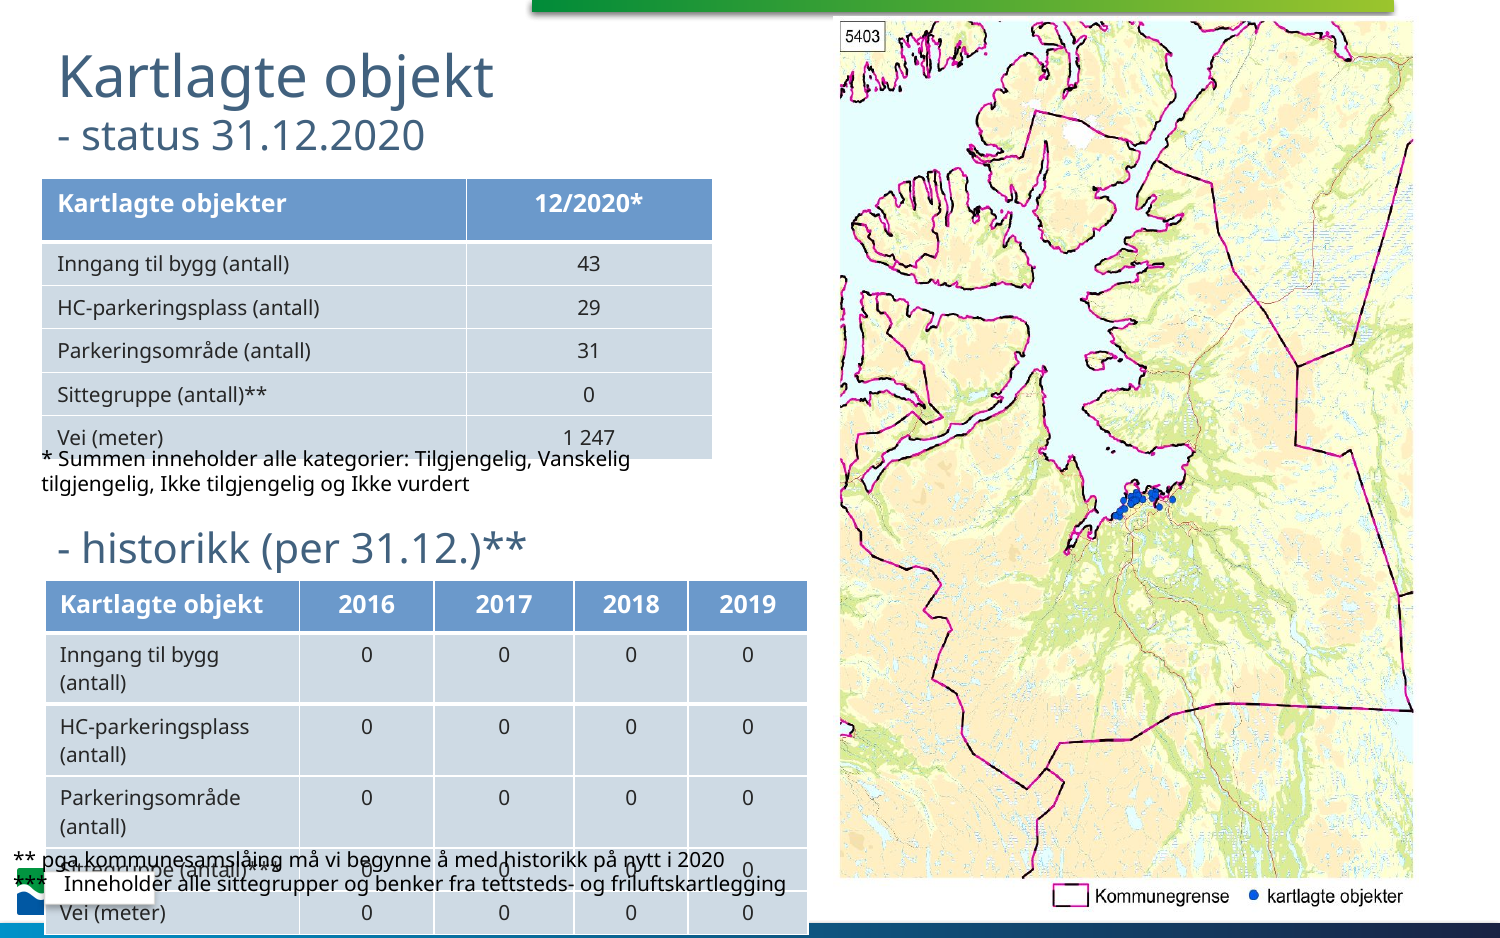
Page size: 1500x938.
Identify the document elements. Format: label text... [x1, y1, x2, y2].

table_cell Parkeringsområde (antall) [42, 329, 466, 372]
table_cell 0 [435, 635, 573, 702]
table_cell Parkeringsområde (antall) [46, 777, 299, 838]
text_box * Summen inneholder alle kategorier: Tilgjengelig, Vanskelig tilgjengelig, Ikke tilgjengelig og Ikke vurdert [26, 438, 711, 504]
table_header Kartlagte objekt [46, 581, 299, 631]
text_box - historikk (per 31.12.)** [42, 496, 828, 580]
table_cell 0 [689, 635, 807, 702]
table_cell 0 [300, 904, 433, 934]
table_cell HC-parkeringsplass (antall) [42, 286, 466, 328]
table_cell 0 [435, 777, 573, 838]
table_header Kartlagte objekter [42, 179, 466, 240]
table_cell 0 [435, 706, 573, 775]
table_header 2016 [300, 581, 433, 631]
table_cell Vei (meter) [46, 904, 299, 934]
table_cell 29 [467, 286, 712, 328]
table_cell 0 [435, 904, 573, 934]
table_cell Inngang til bygg (antall) [42, 244, 466, 285]
table_cell 0 [467, 373, 712, 415]
table_cell 0 [300, 635, 433, 702]
table_cell 1 247 [467, 416, 712, 459]
table_header 2018 [575, 581, 687, 631]
table_cell 0 [689, 892, 807, 934]
table_cell 0 [300, 777, 433, 838]
table_cell 0 [802, 849, 807, 890]
table_cell 0 [300, 706, 433, 775]
table_header 2017 [435, 581, 573, 631]
table_cell Sittegruppe (antall)** [42, 373, 466, 415]
table_cell 0 [575, 777, 687, 838]
table_cell Inngang til bygg (antall) [46, 635, 299, 702]
table_cell 31 [467, 329, 712, 372]
table_header 2019 [689, 581, 807, 631]
table_cell 43 [467, 244, 712, 285]
text_box Kartlagte objekt - status 31.12.2020 [42, 24, 828, 167]
table_cell 0 [689, 777, 807, 847]
table_cell 0 [575, 706, 687, 775]
table_cell 0 [575, 635, 687, 702]
table_cell Vei (meter) [42, 416, 466, 438]
text_box ** pga kommunesamslåing må vi begynne å med historikk på nytt i 2020 *** Inneholder alle sittegrupper og benker fra tettsteds- og friluftskartlegging [0, 838, 802, 904]
table_header 12/2020* [467, 179, 712, 240]
table_cell HC-parkeringsplass (antall) [46, 706, 299, 775]
table_cell 0 [575, 904, 687, 934]
picture [833, 16, 1419, 913]
table_cell 0 [689, 706, 807, 775]
